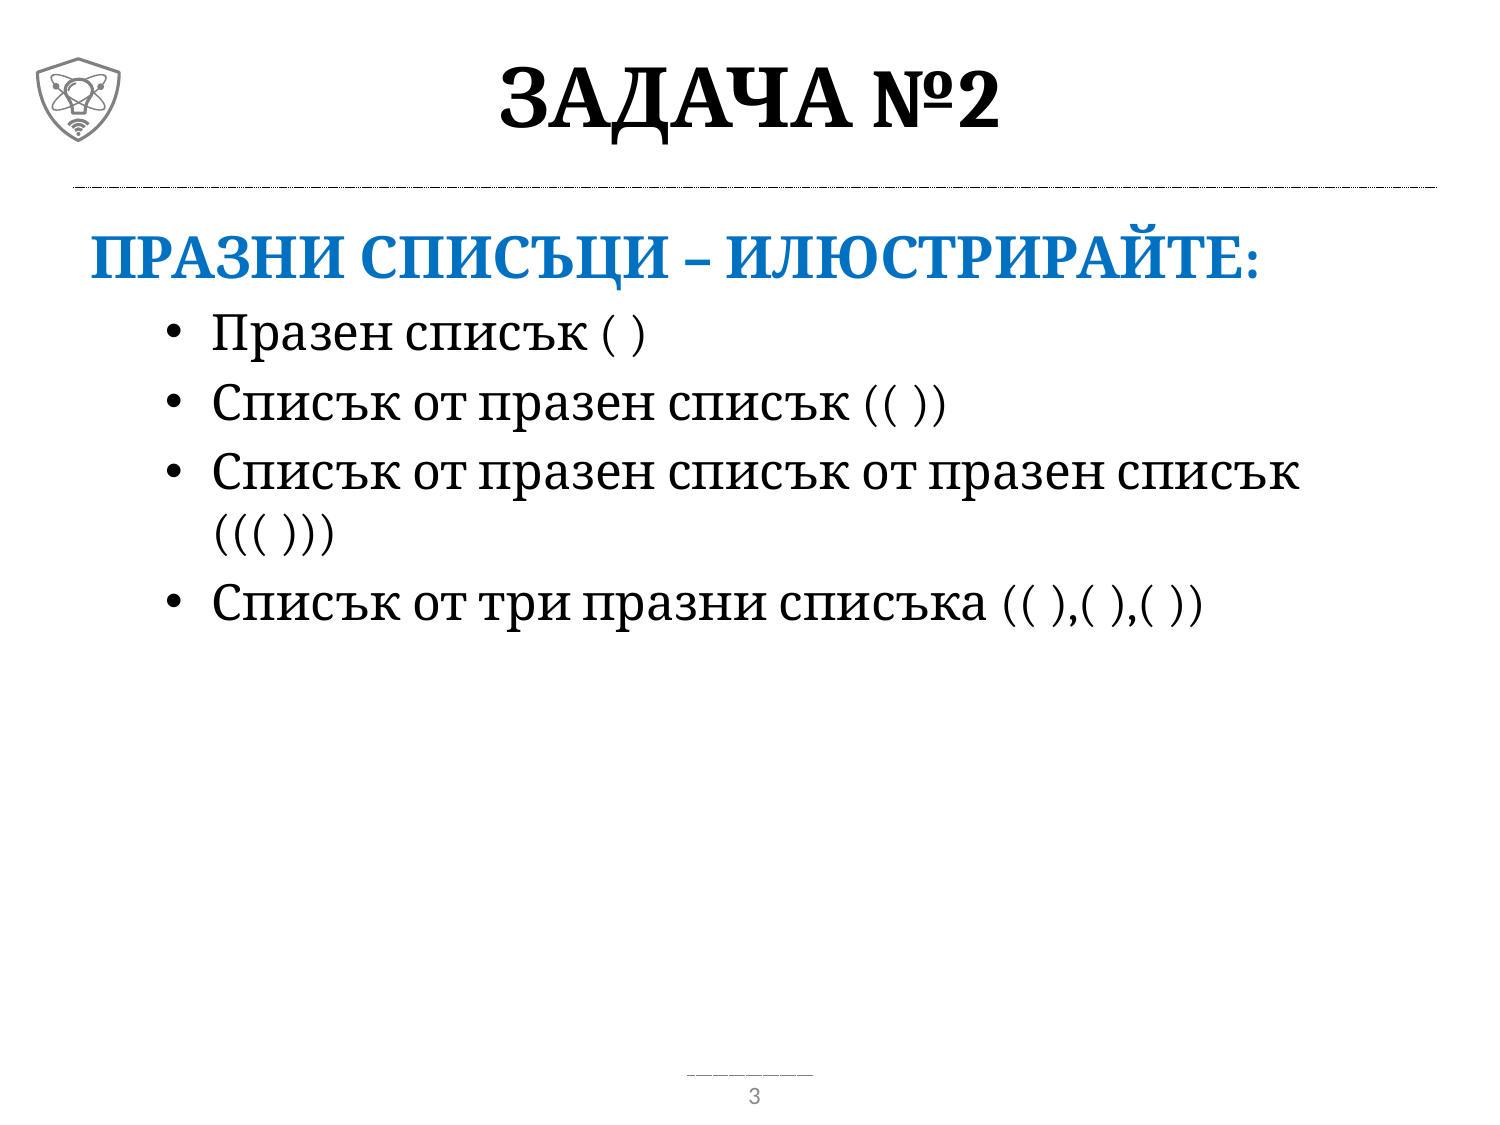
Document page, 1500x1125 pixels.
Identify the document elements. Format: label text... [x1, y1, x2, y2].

list Празни списъци – илюстрирайте: Празен списък ( ) Списък от празен списък (( )) Списък от празен списък от празен списък ((( ))) Списък от три празни списъка (( ),( ),( )) [75, 212, 1450, 1063]
title Задача №2 [0, 0, 1500, 188]
slide_number 3 [579, 1065, 930, 1125]
